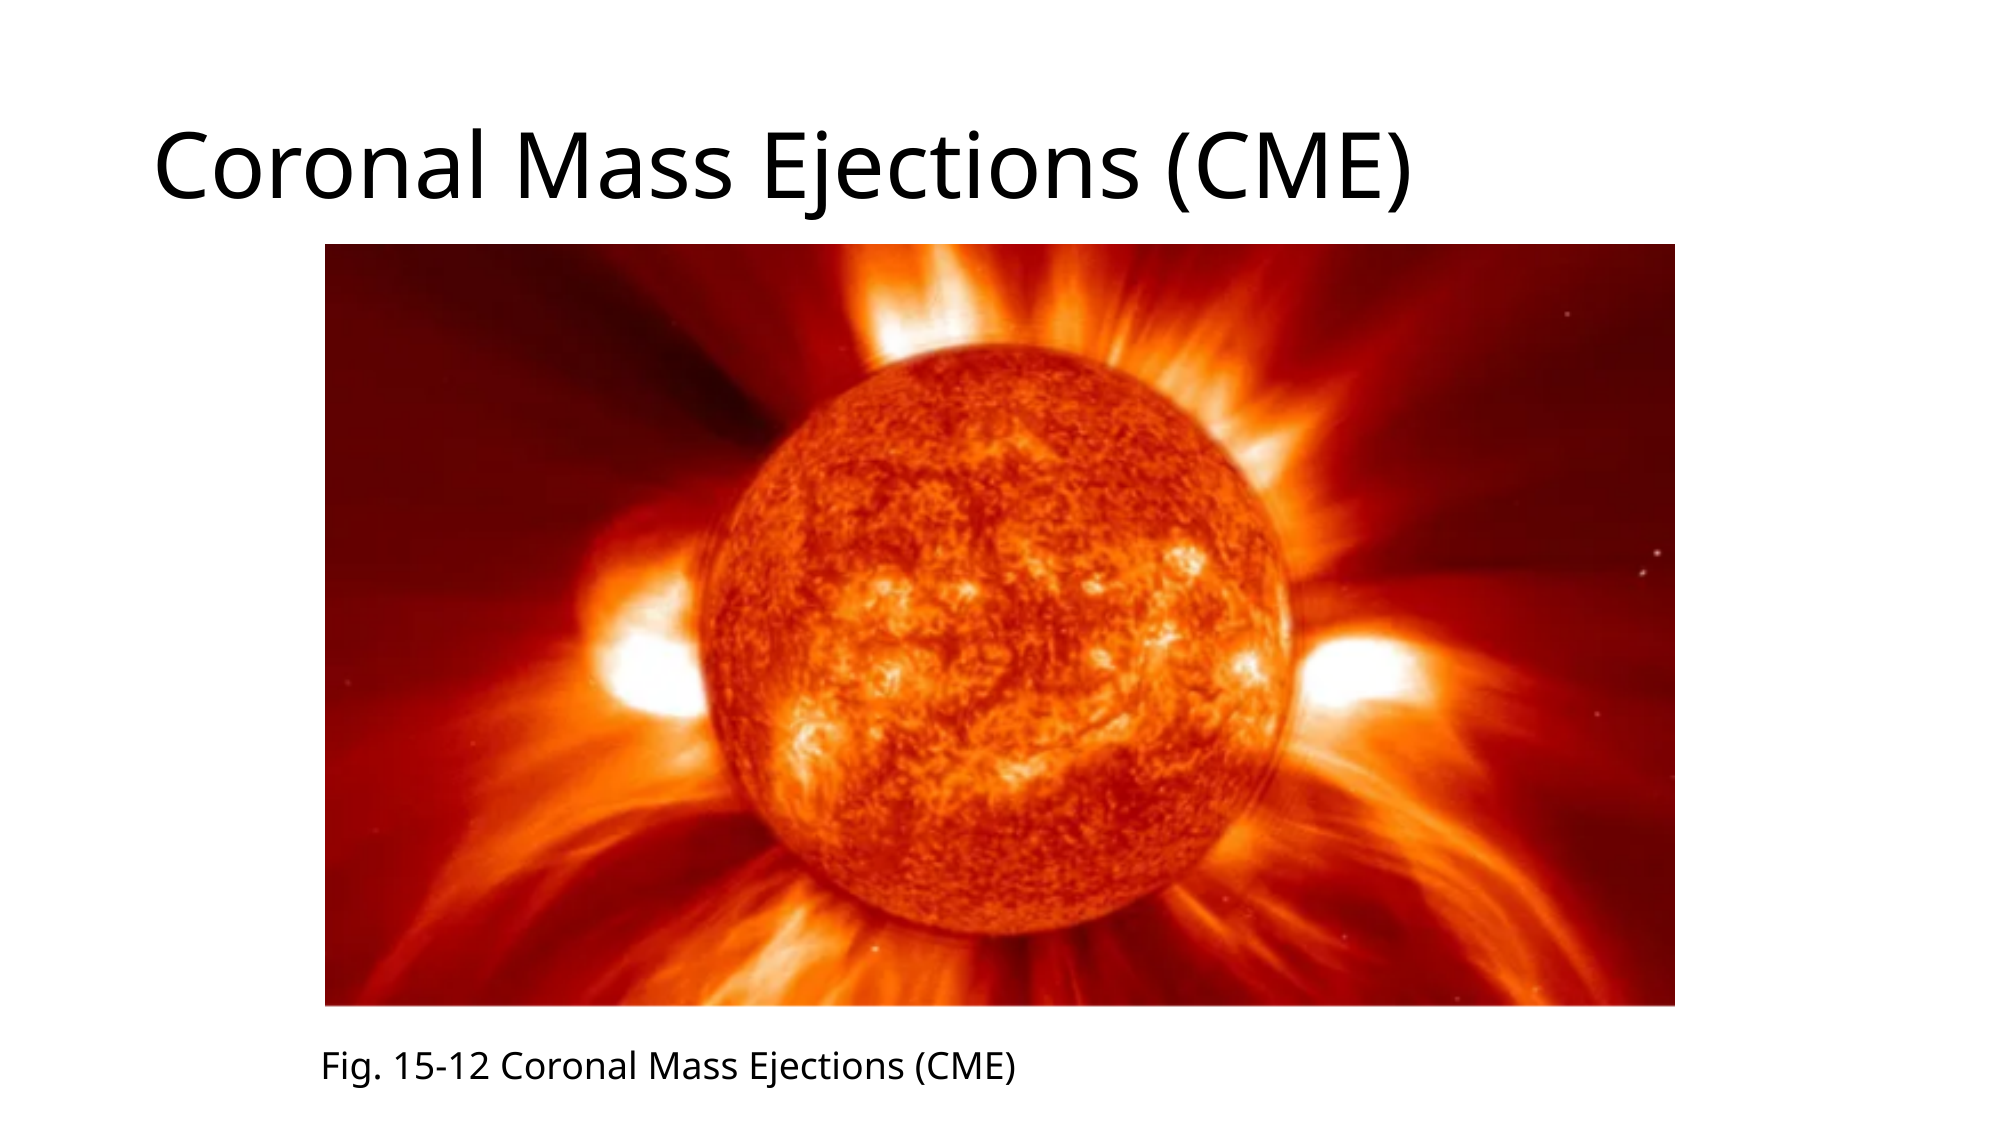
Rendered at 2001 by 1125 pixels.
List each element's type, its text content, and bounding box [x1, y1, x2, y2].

text_box Fig. 15-12 Coronal Mass Ejections (CME) [305, 1034, 1032, 1095]
title Coronal Mass Ejections (CME) [137, 59, 1863, 278]
picture [325, 243, 1675, 1010]
